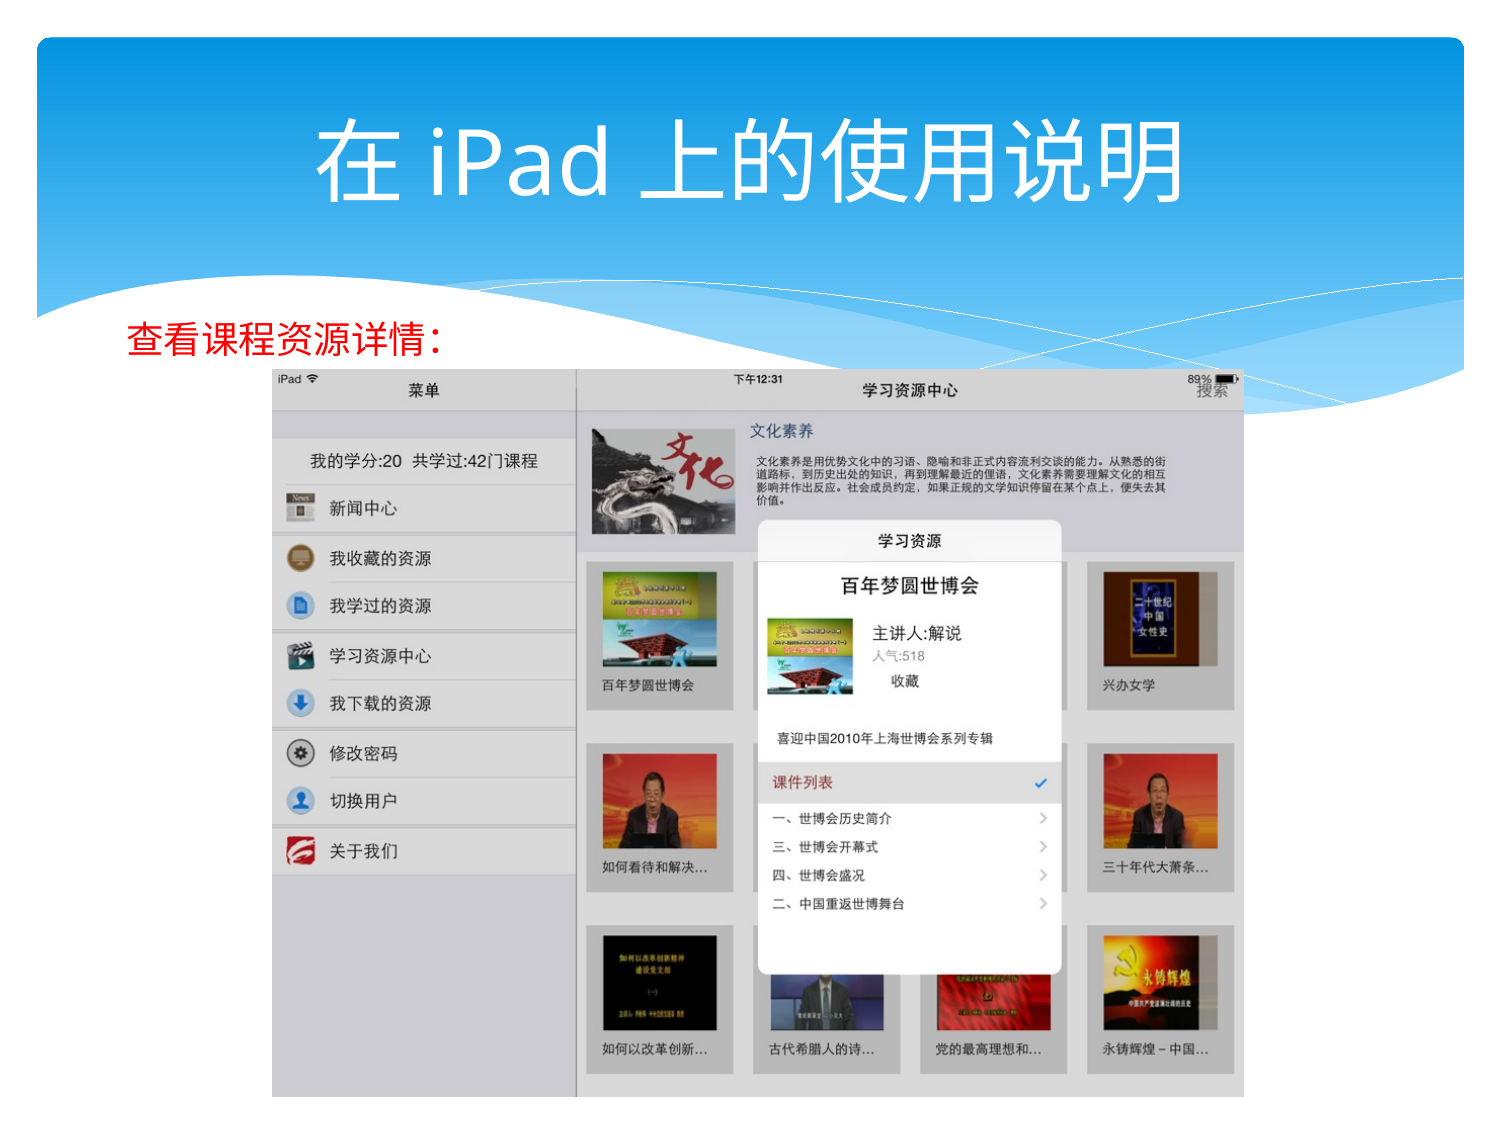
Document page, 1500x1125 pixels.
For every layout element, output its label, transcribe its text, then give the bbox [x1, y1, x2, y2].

title 在iPad上的使用说明 [75, 55, 1425, 261]
picture [272, 368, 1244, 1097]
text_box 查看课程资源详情： [111, 308, 572, 369]
